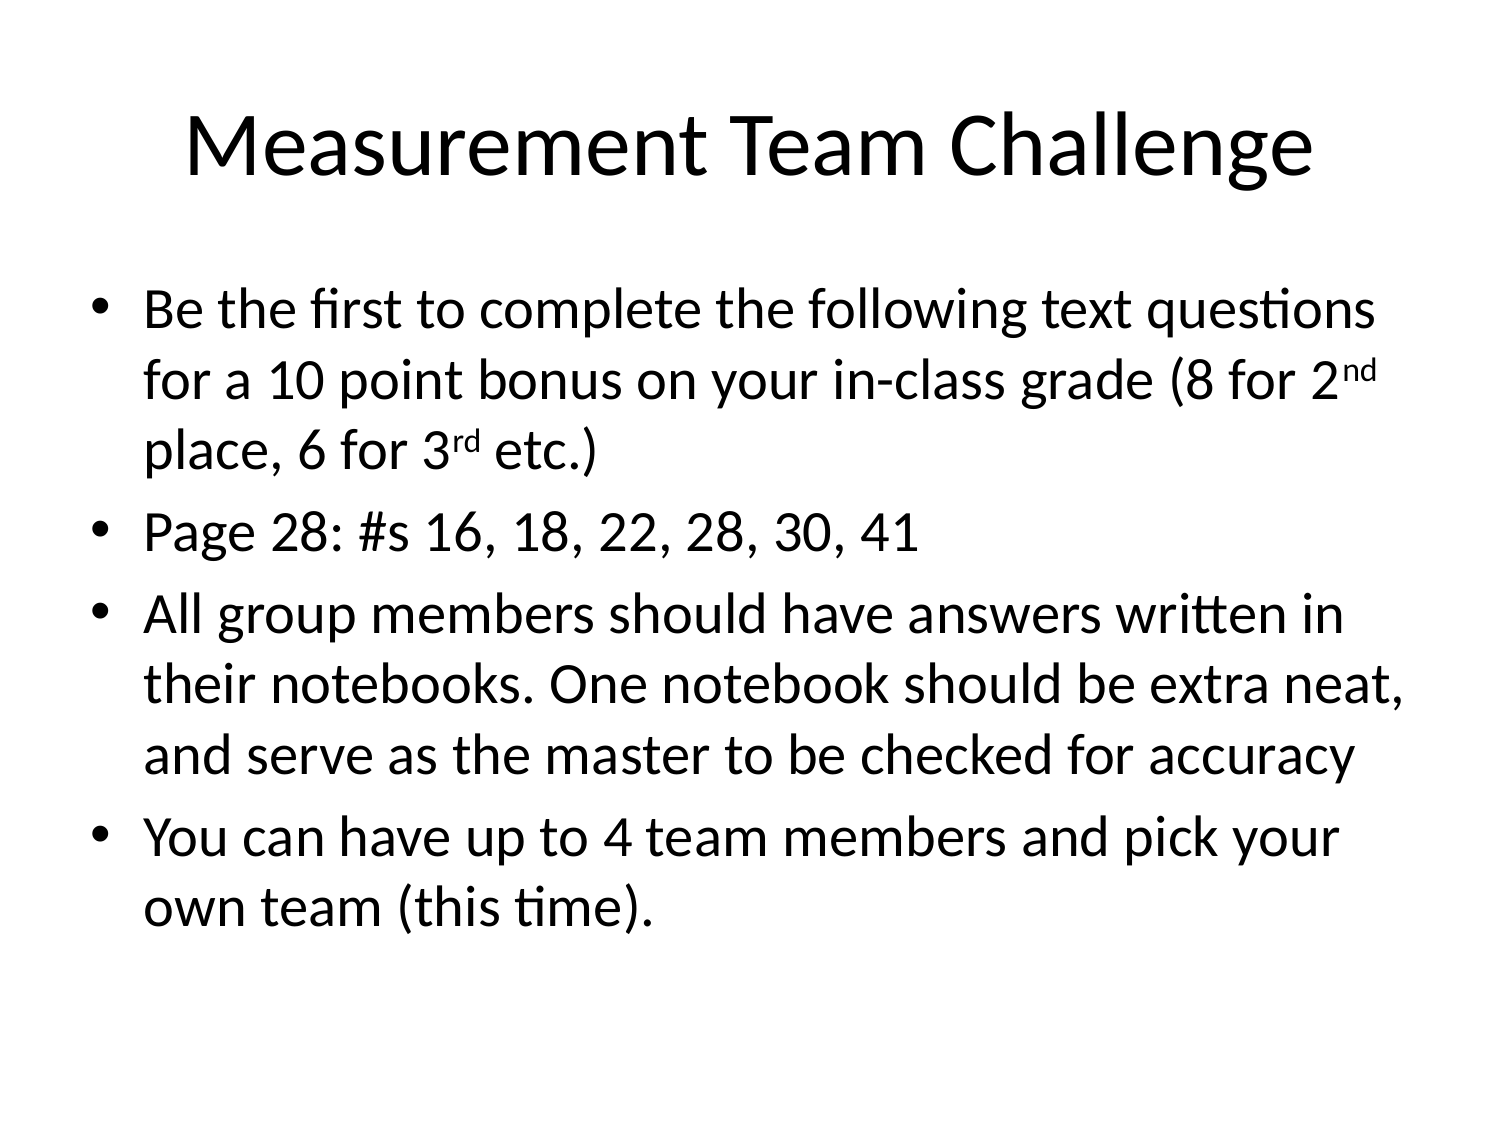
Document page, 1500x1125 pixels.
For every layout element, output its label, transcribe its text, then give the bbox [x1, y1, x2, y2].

list Be the first to complete the following text questions for a 10 point bonus on your in-class grade (8 for 2nd place, 6 for 3rd etc.) Page 28: #s 16, 18, 22, 28, 30, 41 All group members should have answers written in their notebooks. One notebook should be extra neat, and serve as the master to be checked for accuracy You can have up to 4 team members and pick your own team (this time). [75, 262, 1425, 1005]
title Measurement Team Challenge [75, 45, 1425, 233]
